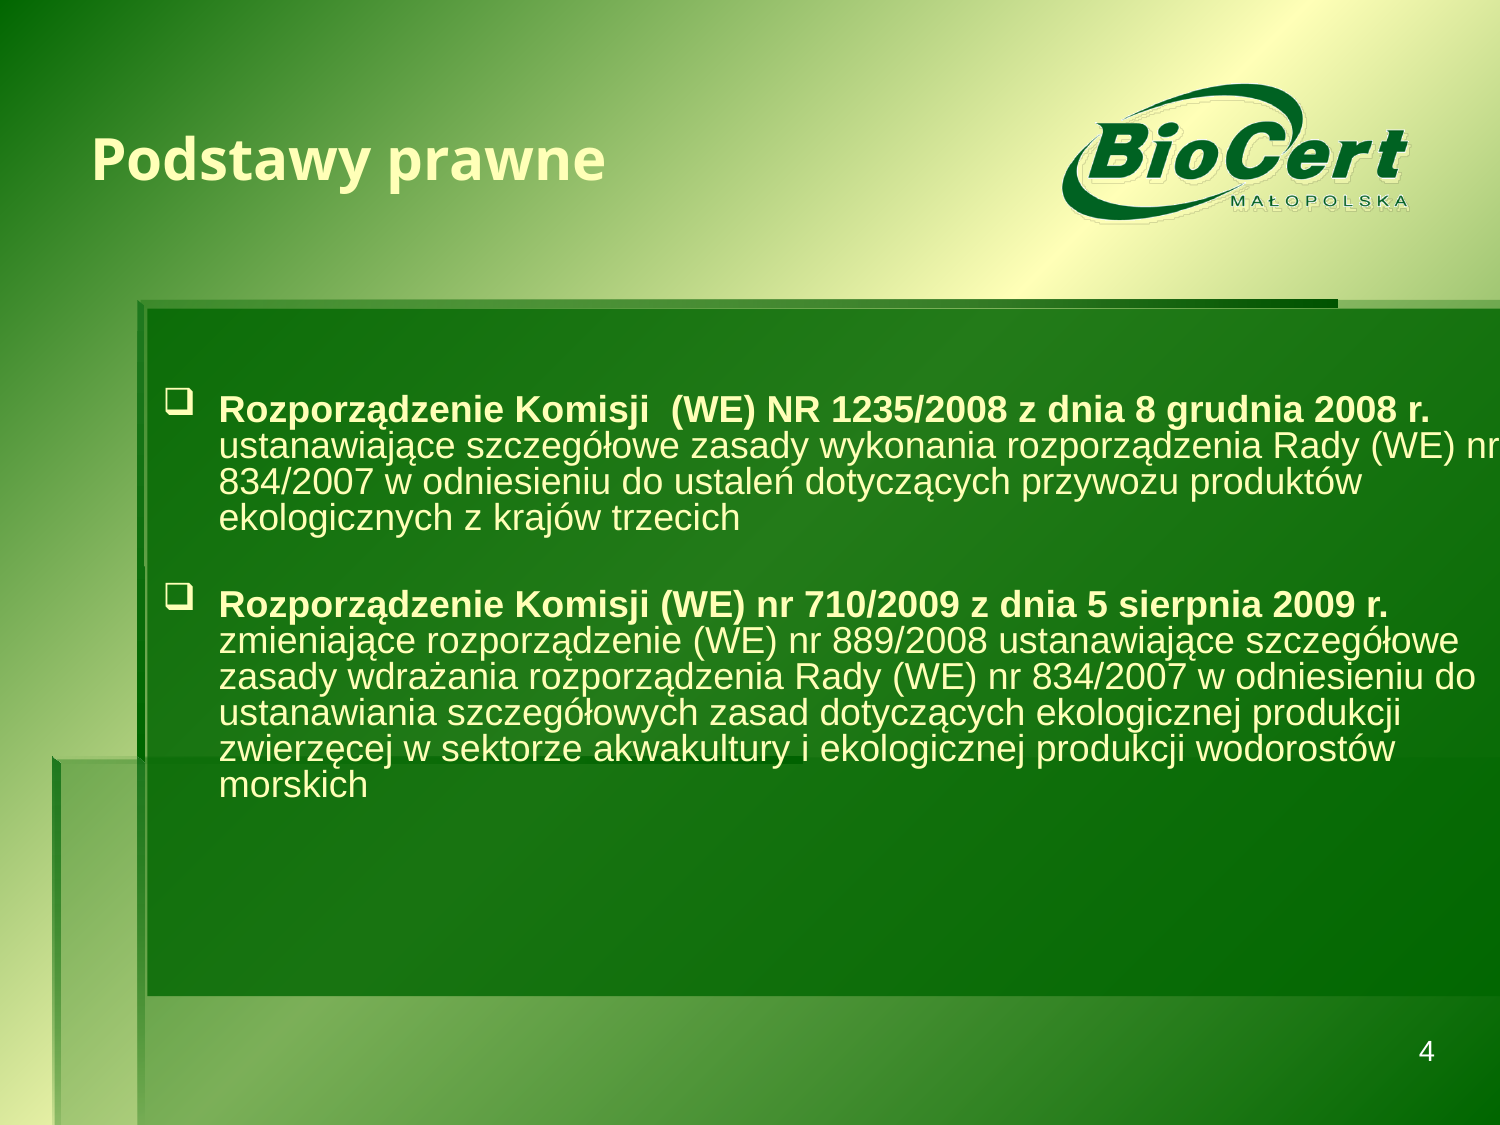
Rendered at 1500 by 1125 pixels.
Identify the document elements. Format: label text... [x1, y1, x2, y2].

title Podstawy prawne [74, 39, 1451, 276]
text_box 4 [1137, 1024, 1450, 1103]
list Rozporządzenie Komisji (WE) NR 1235/2008 z dnia 8 grudnia 2008 r. ustanawiające szczegółowe zasady wykonania rozporządzenia Rady (WE) nr 834/2007 w odniesieniu do ustaleń dotyczących przywozu produktów ekologicznych z krajów trzecich Rozporządzenie Komisji (WE) nr 710/2009 z dnia 5 sierpnia 2009 r. zmieniające rozporządzenie (WE) nr 889/2008 ustanawiające szczegółowe zasady wdrażania rozporządzenia Rady (WE) nr 834/2007 w odniesieniu do ustanawiania szczegółowych zasad dotyczących ekologicznej produkcji zwierzęcej w sektorze akwakultury i ekologicznej produkcji wodorostów morskich [147, 308, 1500, 997]
picture [1056, 77, 1412, 225]
